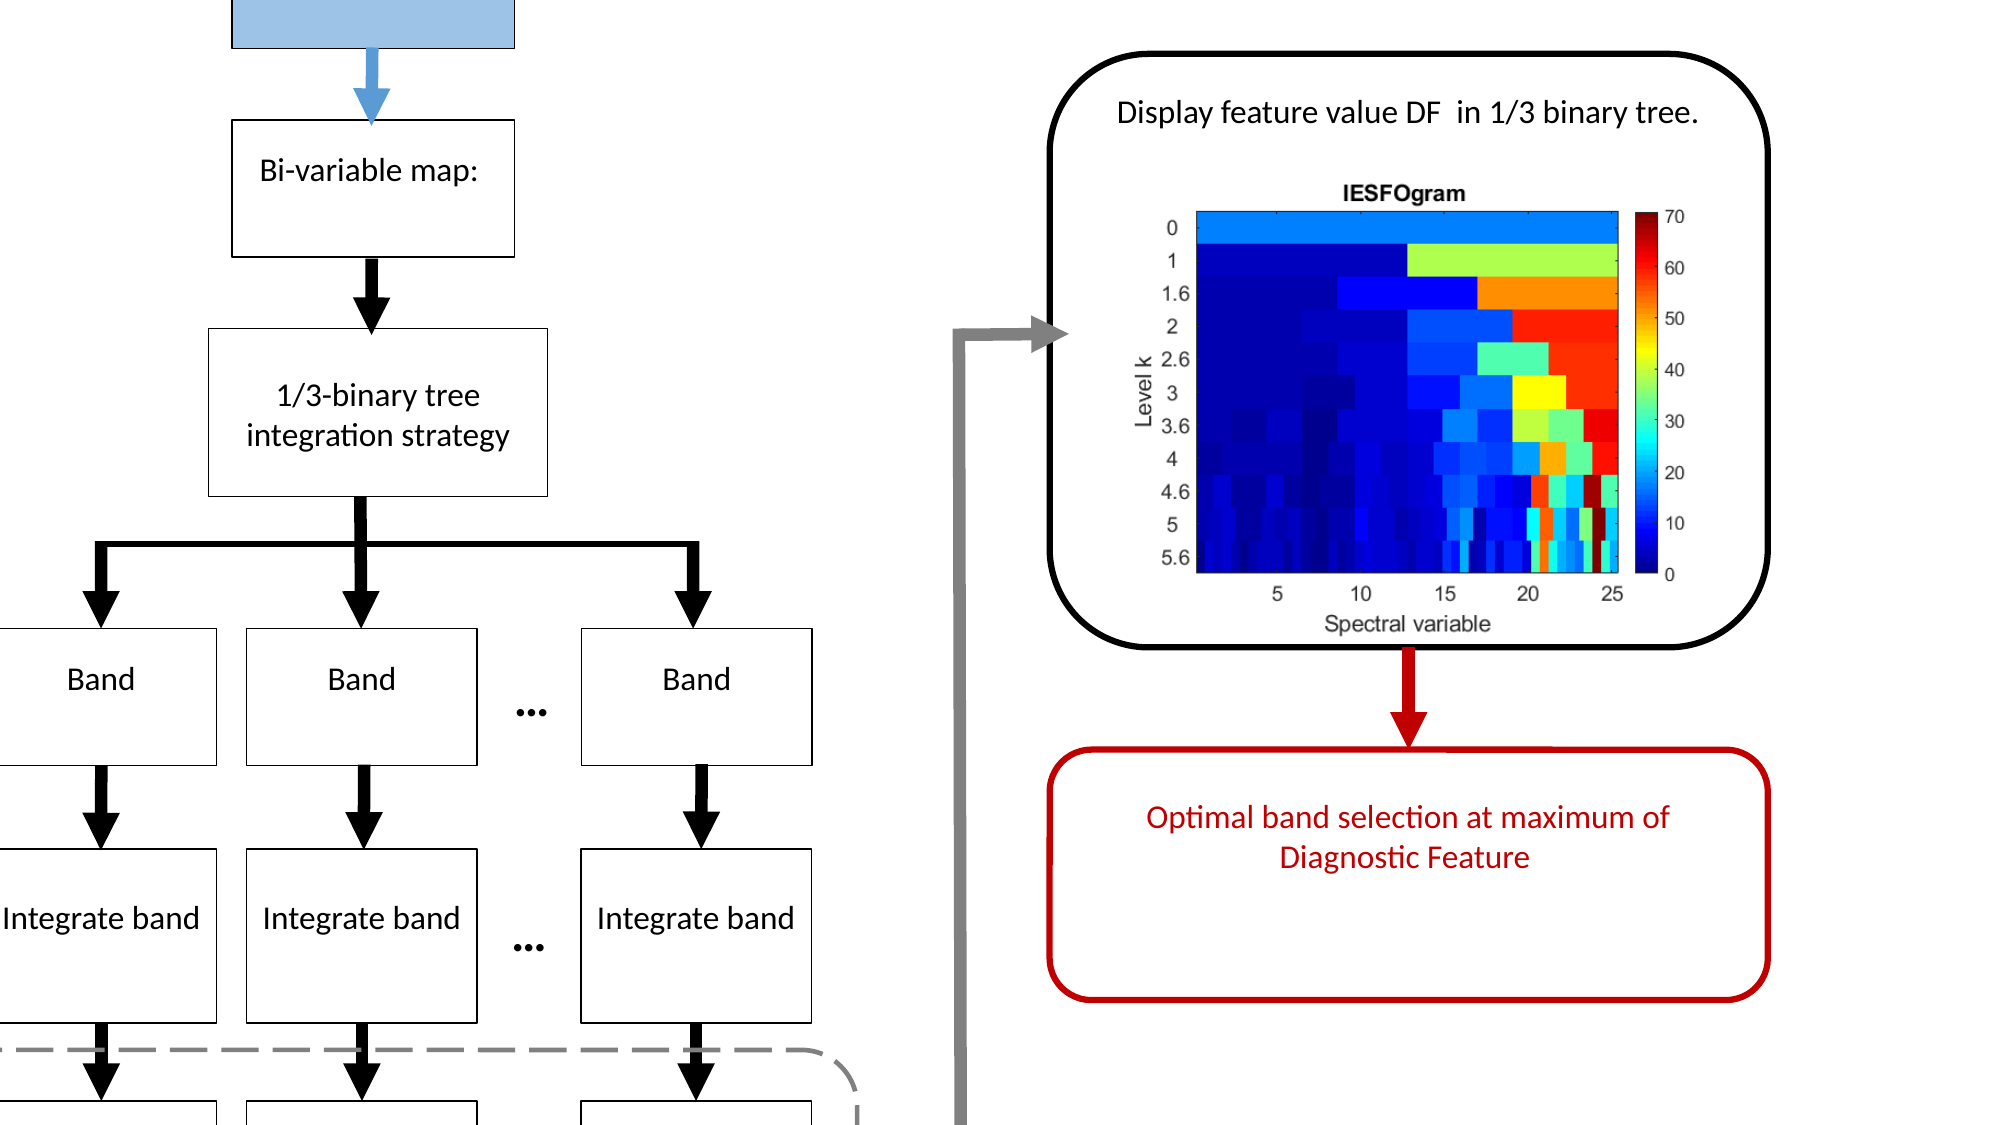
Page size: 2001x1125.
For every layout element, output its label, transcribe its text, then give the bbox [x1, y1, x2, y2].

text_box Raw signal [231, 0, 515, 49]
text_box … [499, 658, 565, 734]
text_box … [496, 893, 562, 969]
picture [1125, 177, 1738, 637]
text_box 1/3-binary tree integration strategy [208, 328, 548, 497]
text_box Display feature value DF in 1/3 binary tree. [1049, 53, 1768, 648]
text_box [0, 1049, 858, 1125]
